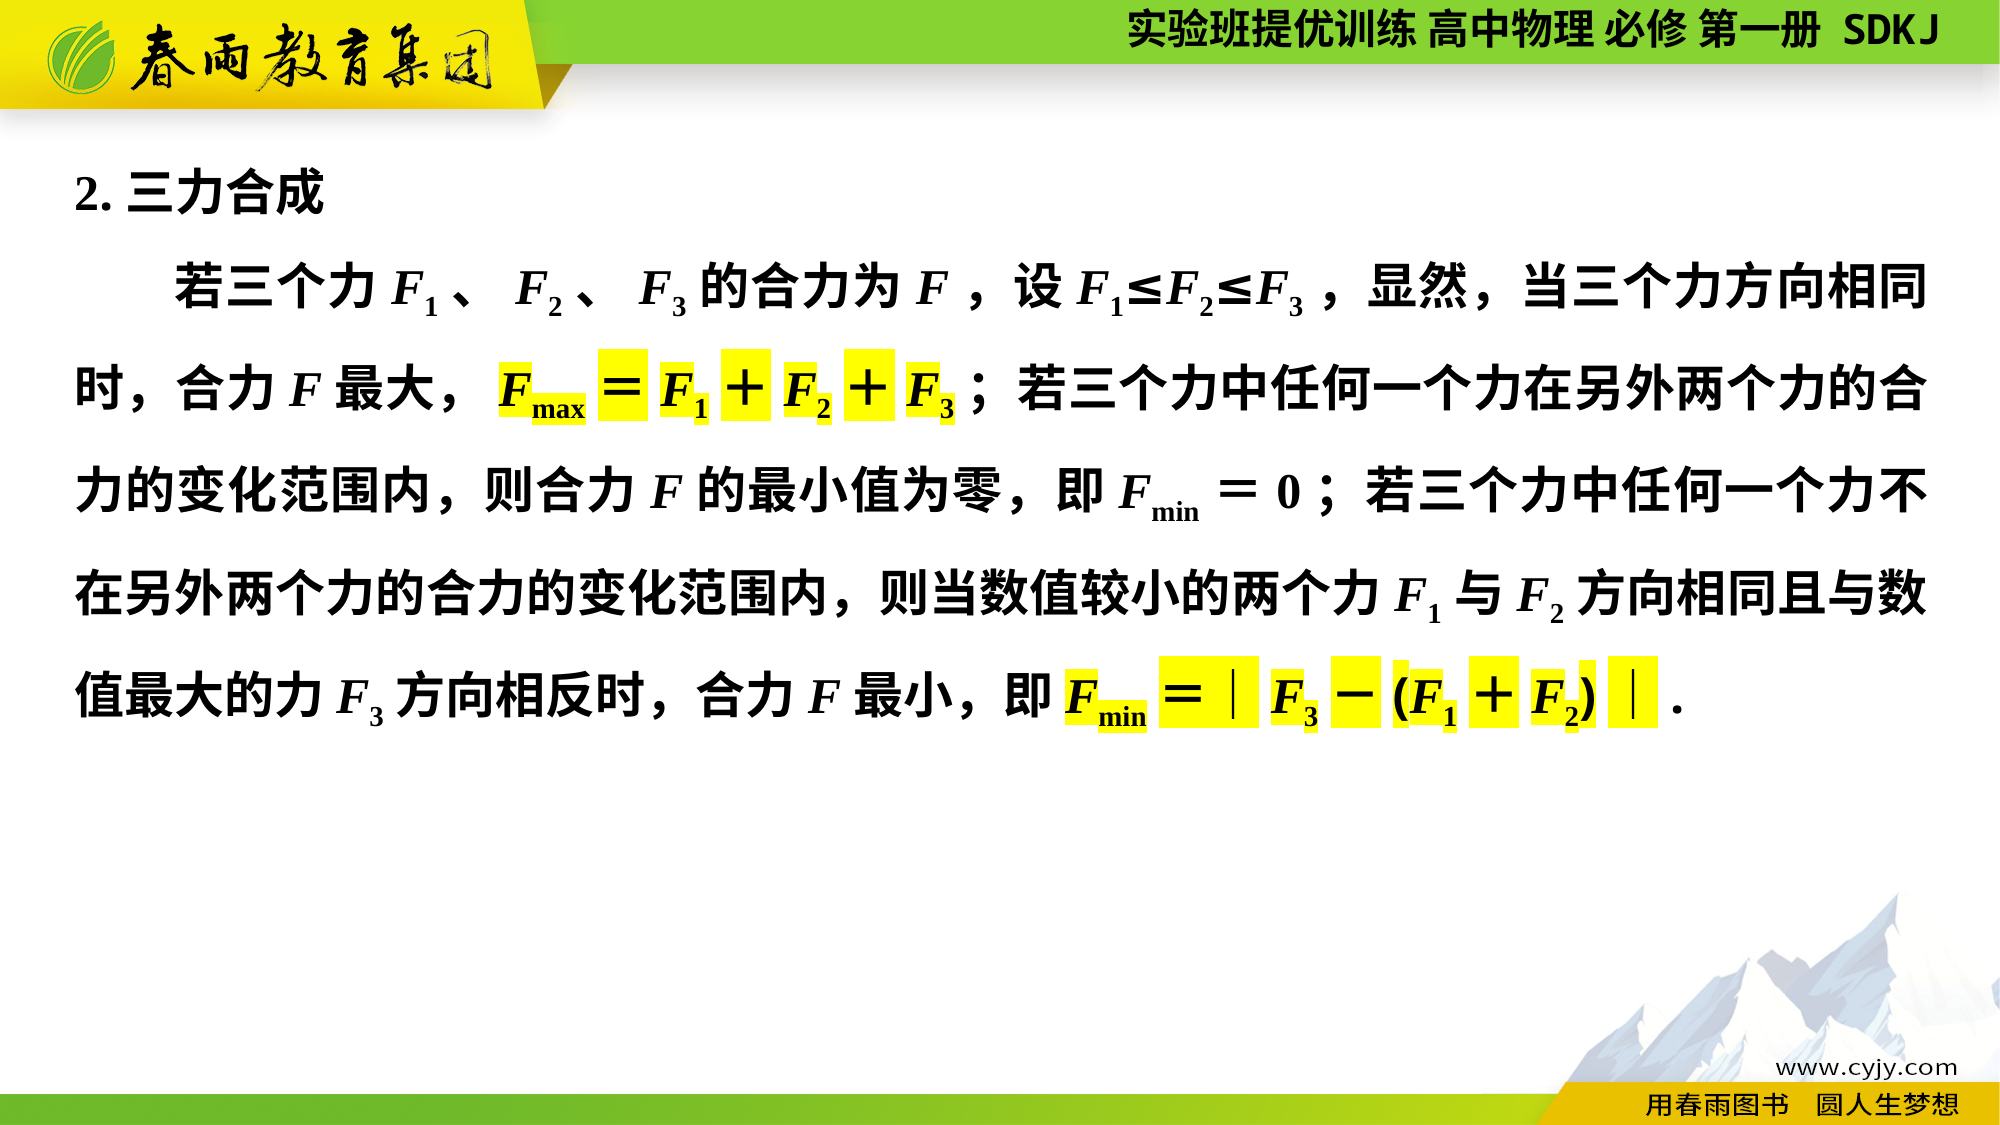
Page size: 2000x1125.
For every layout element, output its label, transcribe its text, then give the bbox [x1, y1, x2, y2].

picture [0, 0, 2000, 1125]
list 2.三力合成 若三个力F1、F2、F3的合力为F，设F1≤F2≤F3，显然，当三个力方向相同时，合力F最大，Fmax＝F1＋F2＋F3；若三个力中任何一个力在另外两个力的合力的变化范围内，则合力F的最小值为零，即Fmin＝0；若三个力中任何一个力不在另外两个力的合力的变化范围内，则当数值较小的两个力F1与F2方向相同且与数值最大的力F3方向相反时，合力F最小，即Fmin＝｜F3－(F1＋F2)｜. [59, 122, 1944, 672]
